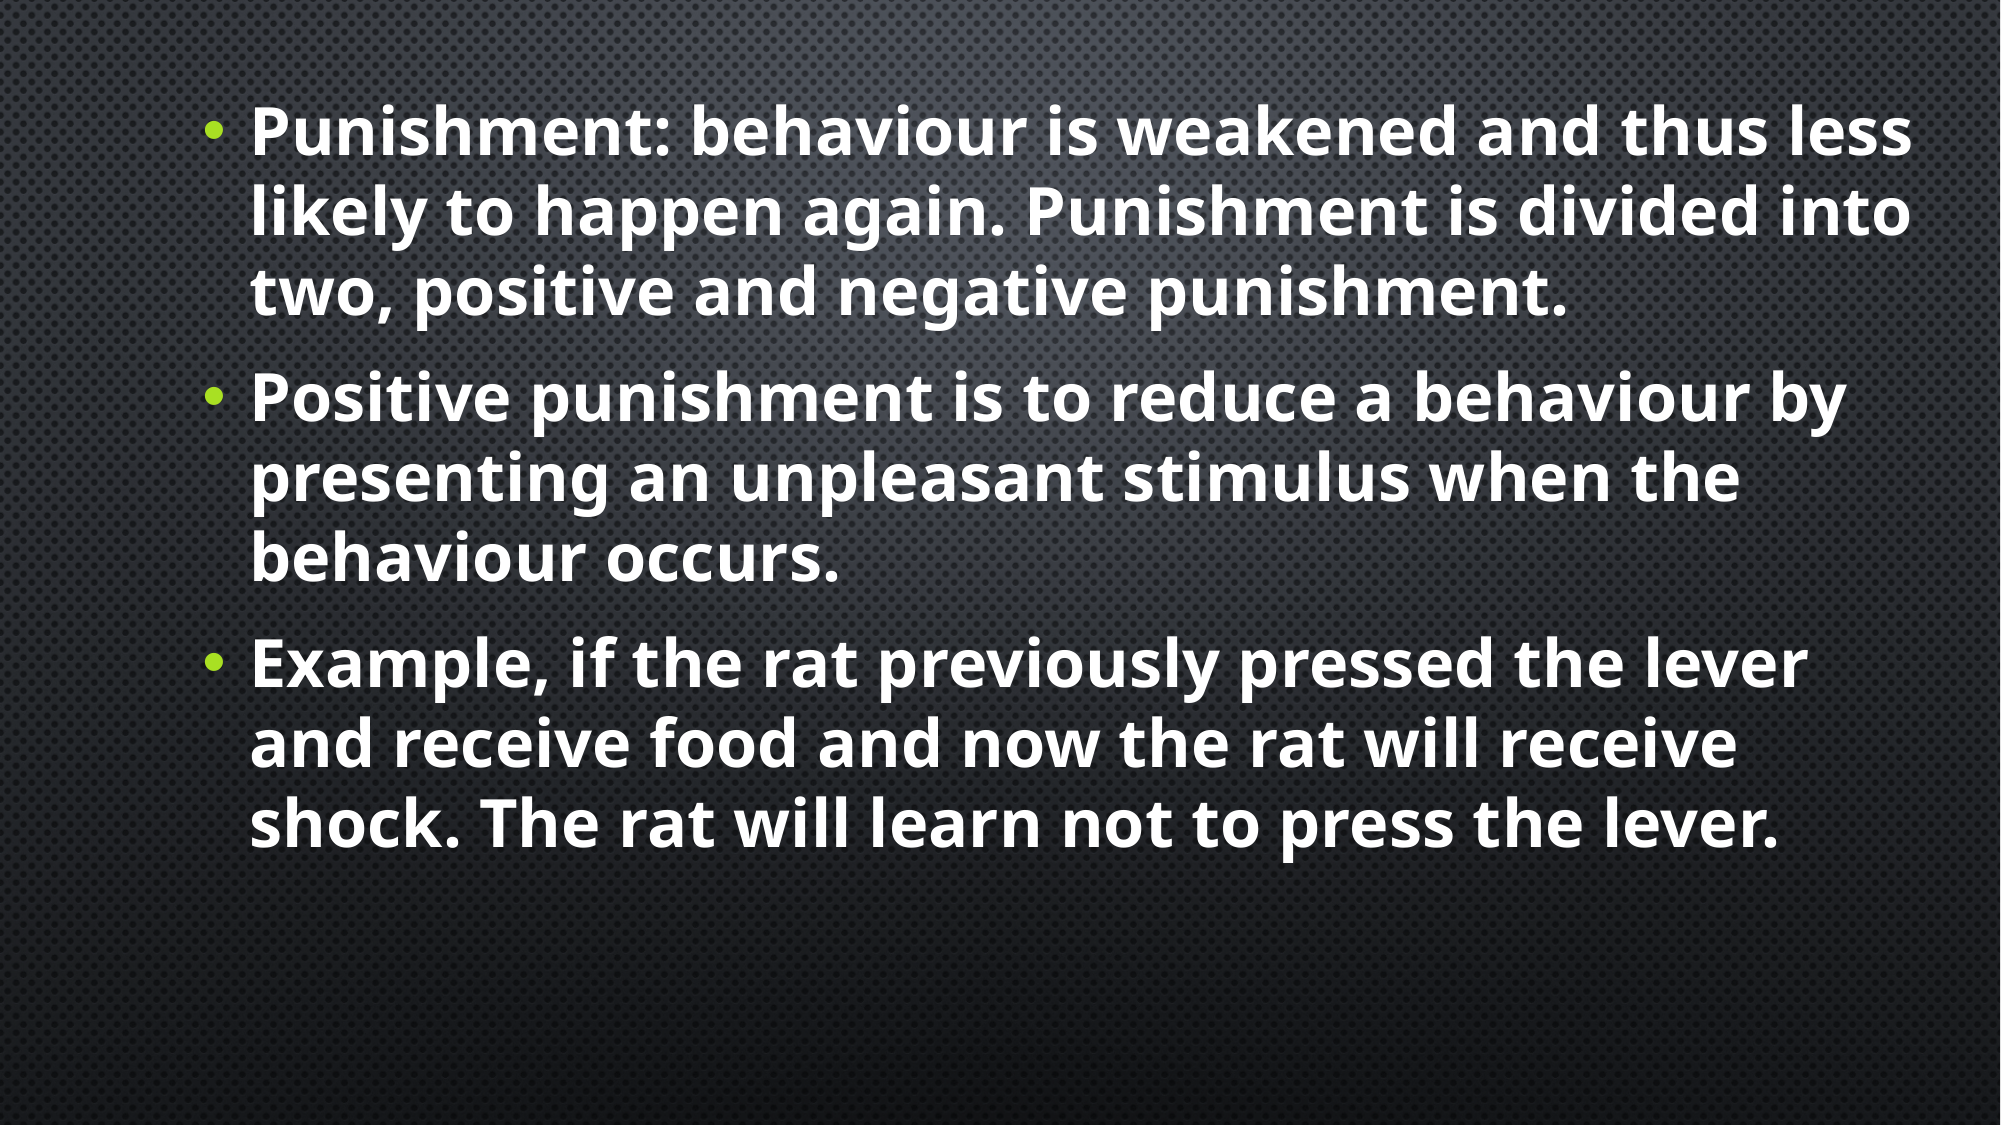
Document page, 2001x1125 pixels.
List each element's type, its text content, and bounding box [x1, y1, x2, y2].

list Punishment: behaviour is weakened and thus less likely to happen again. Punishment is divided into two, positive and negative punishment. Positive punishment is to reduce a behaviour by presenting an unpleasant stimulus when the behaviour occurs. Example, if the rat previously pressed the lever and receive food and now the rat will receive shock. The rat will learn not to press the lever. [187, 63, 1963, 1099]
